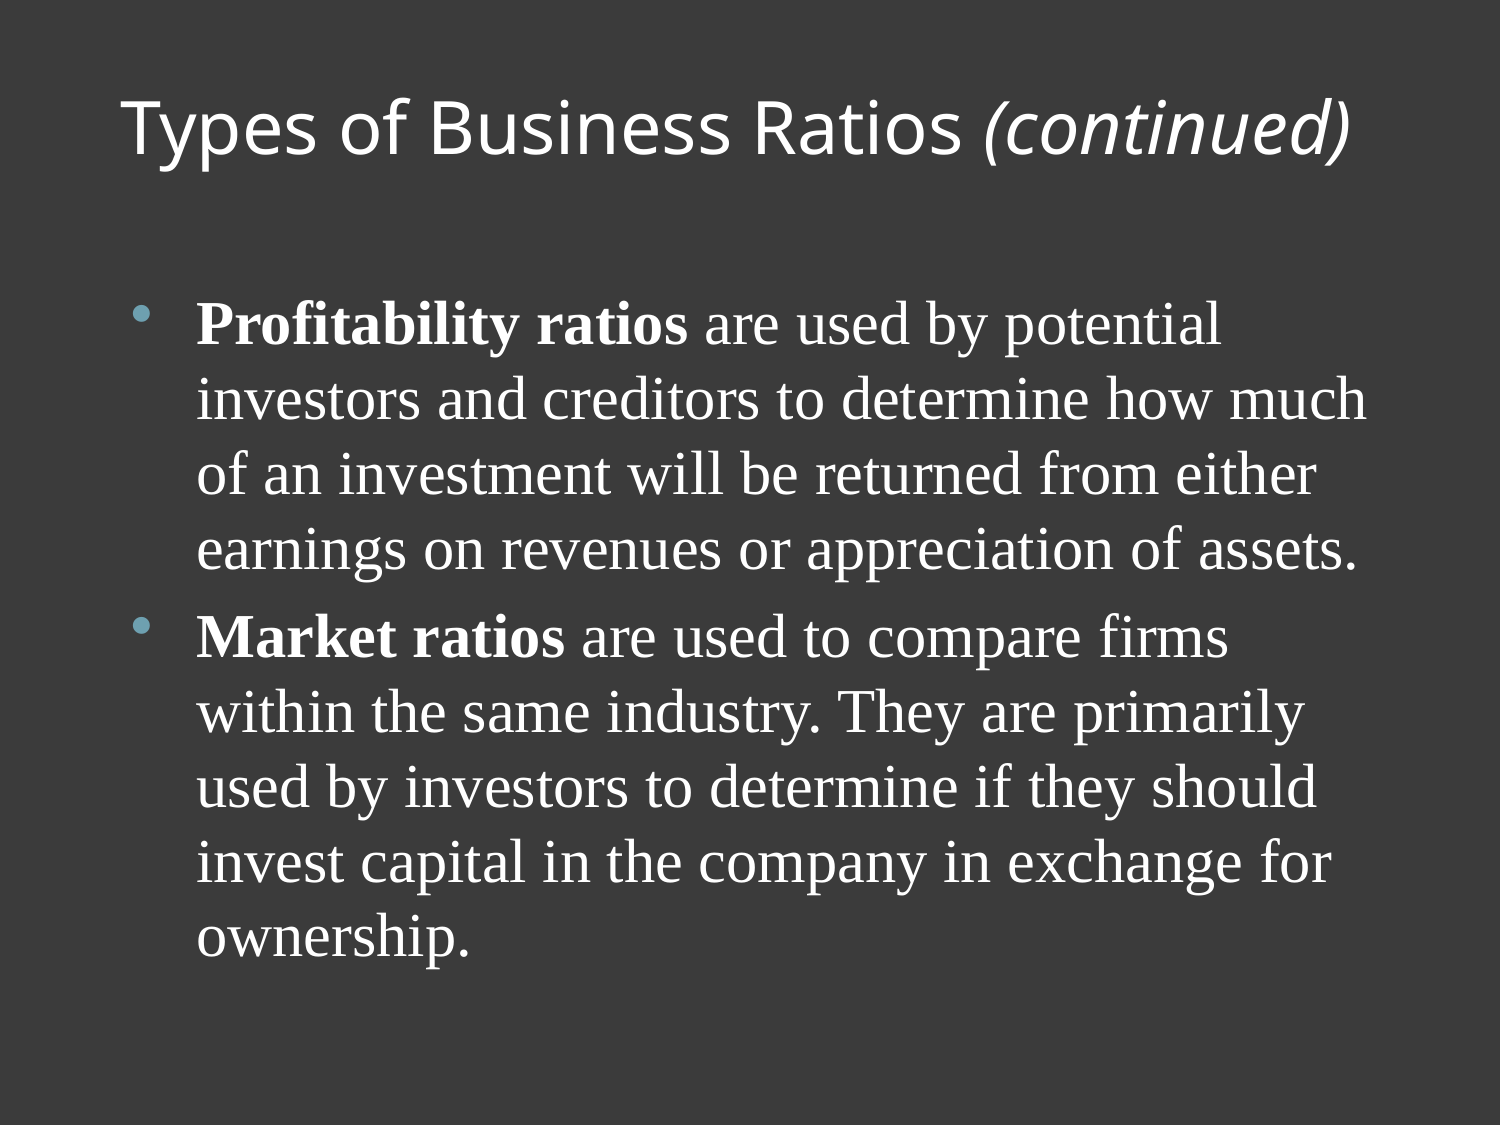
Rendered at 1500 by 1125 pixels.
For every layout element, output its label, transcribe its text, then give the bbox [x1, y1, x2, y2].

list Profitability ratios are used by potential investors and creditors to determine how much of an investment will be returned from either earnings on revenues or appreciation of assets. Market ratios are used to compare firms within the same industry. They are primarily used by investors to determine if they should invest capital in the company in exchange for ownership. [112, 275, 1388, 1100]
title Types of Business Ratios (continued) [112, 62, 1388, 188]
